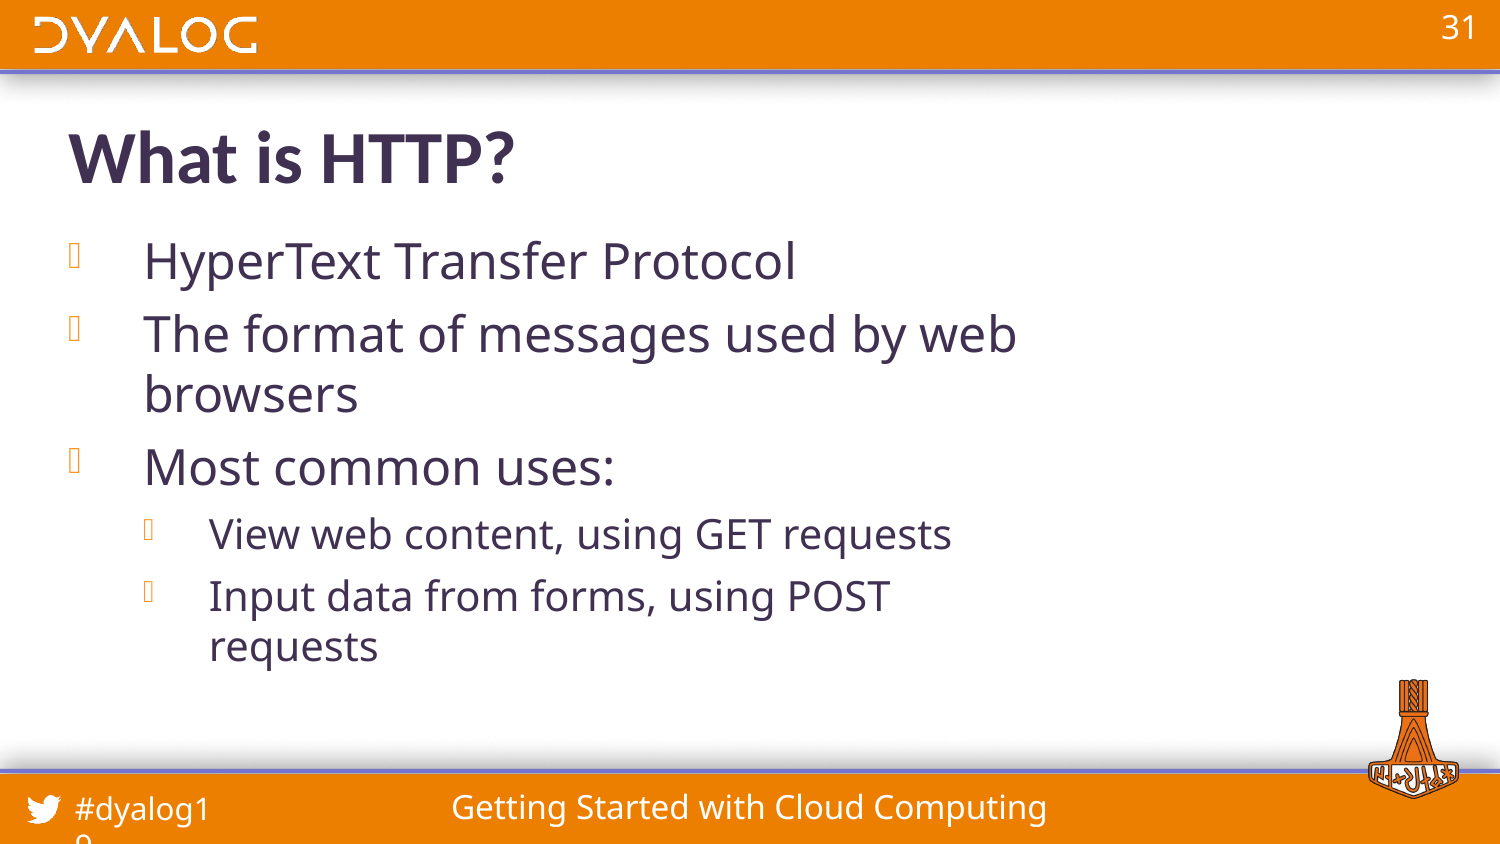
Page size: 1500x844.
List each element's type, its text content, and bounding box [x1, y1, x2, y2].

title What is HTTP? [53, 104, 1444, 202]
list HyperText Transfer Protocol The format of messages used by web browsers Most common uses: View web content, using GET requests Input data from forms, using POST requests [53, 222, 1069, 740]
picture [0, 0, 1500, 108]
picture [0, 679, 1500, 844]
